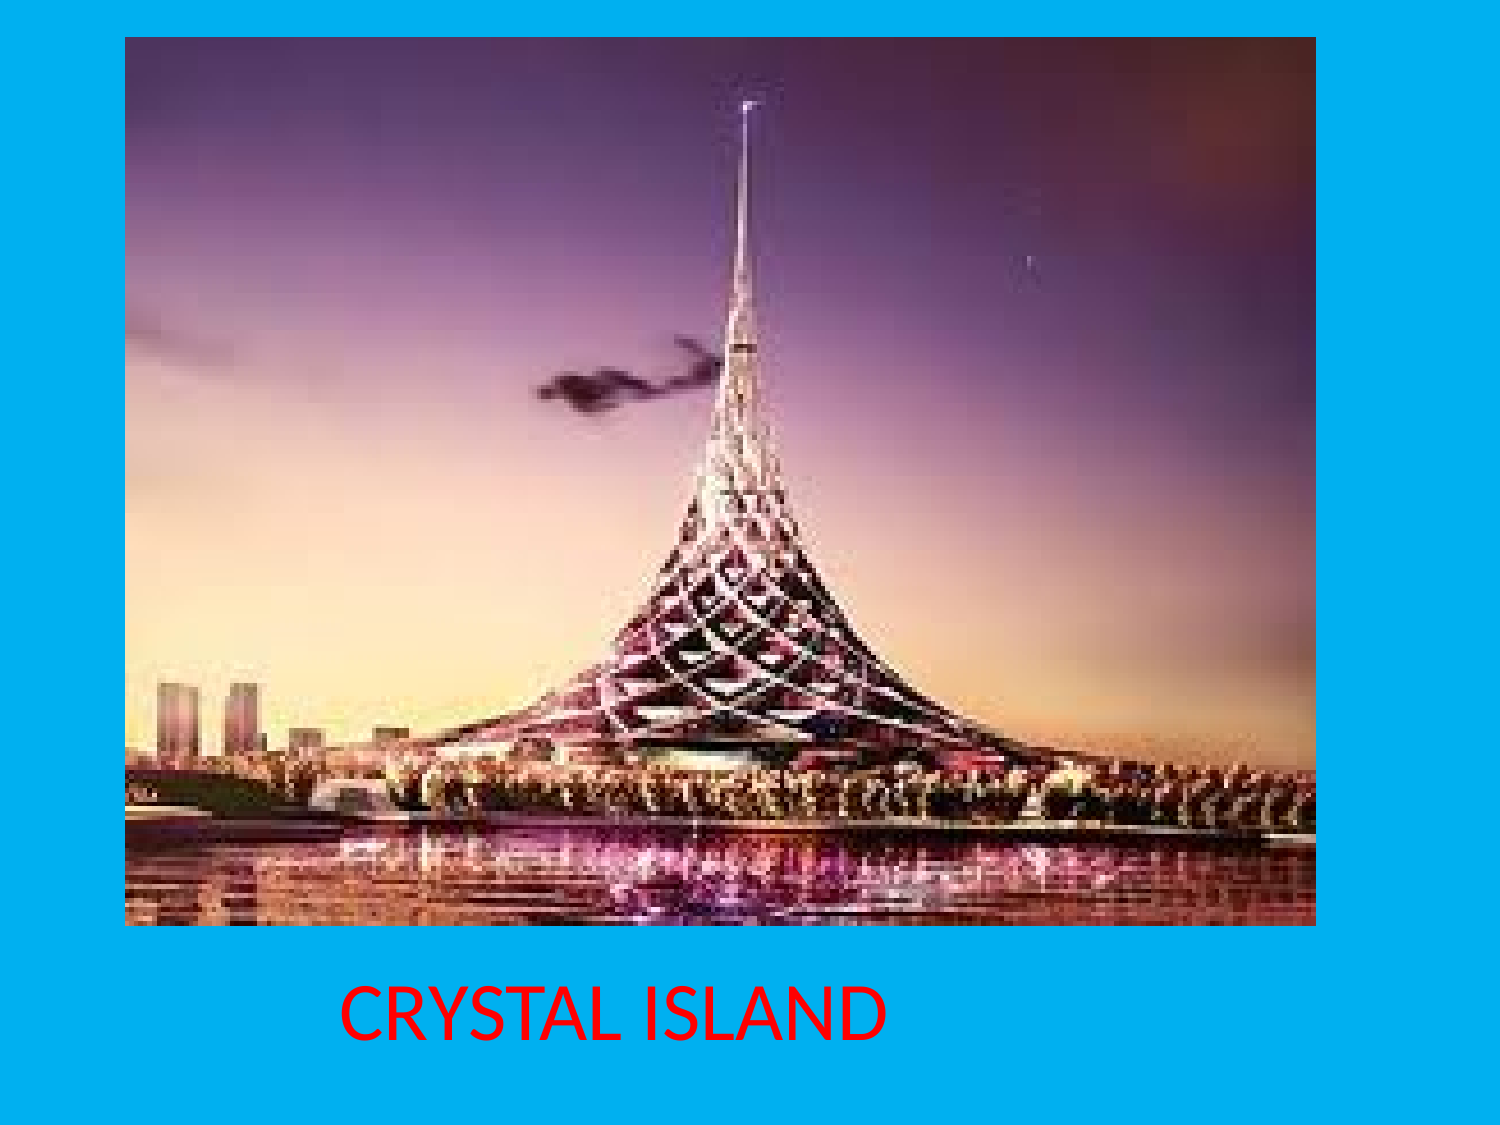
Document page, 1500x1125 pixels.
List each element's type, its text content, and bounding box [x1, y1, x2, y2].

picture [126, 38, 1315, 925]
text_box CRYSTAL ISLAND [324, 950, 1000, 1065]
